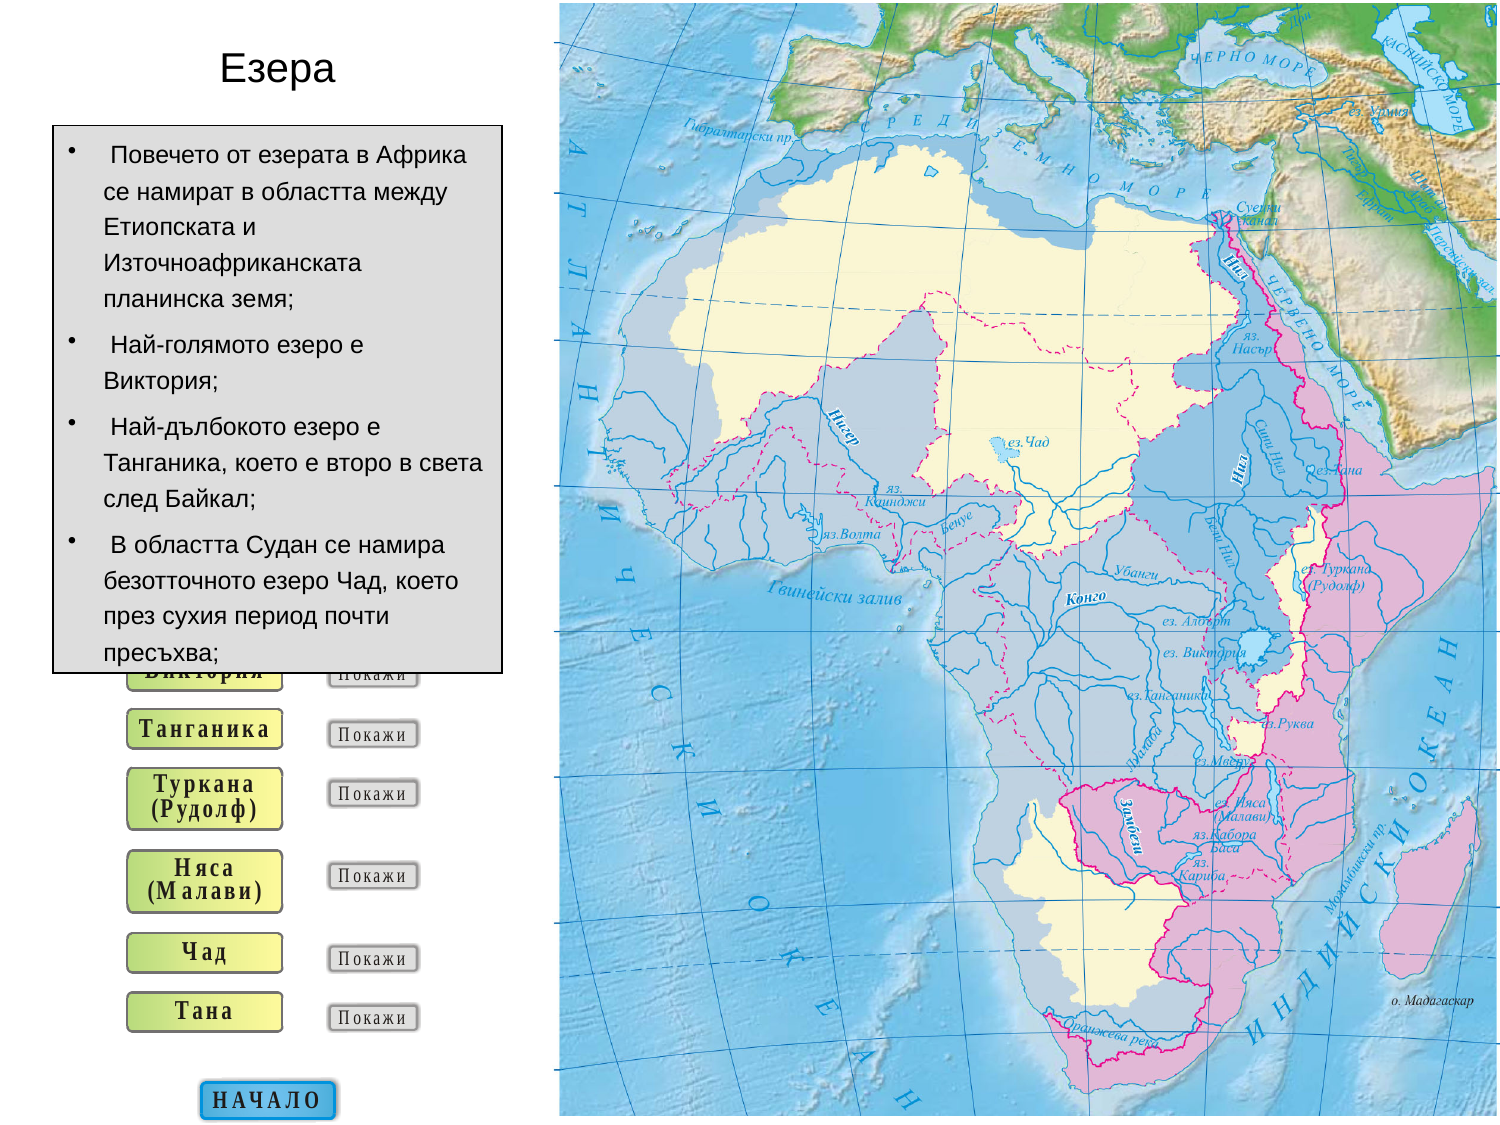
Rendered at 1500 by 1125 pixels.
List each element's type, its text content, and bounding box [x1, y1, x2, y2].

picture [123, 647, 287, 694]
picture [194, 1075, 343, 1125]
picture [324, 656, 423, 692]
picture [324, 775, 423, 811]
picture [324, 940, 423, 976]
picture [324, 716, 423, 752]
picture [123, 988, 287, 1036]
picture [324, 858, 423, 894]
picture [123, 929, 287, 976]
picture [324, 999, 423, 1036]
picture [123, 764, 287, 834]
picture [123, 705, 287, 752]
text_box Повечето от езерата в Африка се намират в областта между Етиопската и Източноафриканската планинска земя; Най-голямото езеро е Виктория; Най-дълбокото езеро е Танганика, което е второ в света след Байкал; В областта Судан се намира безотточното езеро Чад, което през сухия период почти пресъхва; [53, 125, 502, 674]
text_box Езера [112, 42, 443, 90]
picture [552, 3, 1500, 1116]
picture [123, 847, 287, 916]
